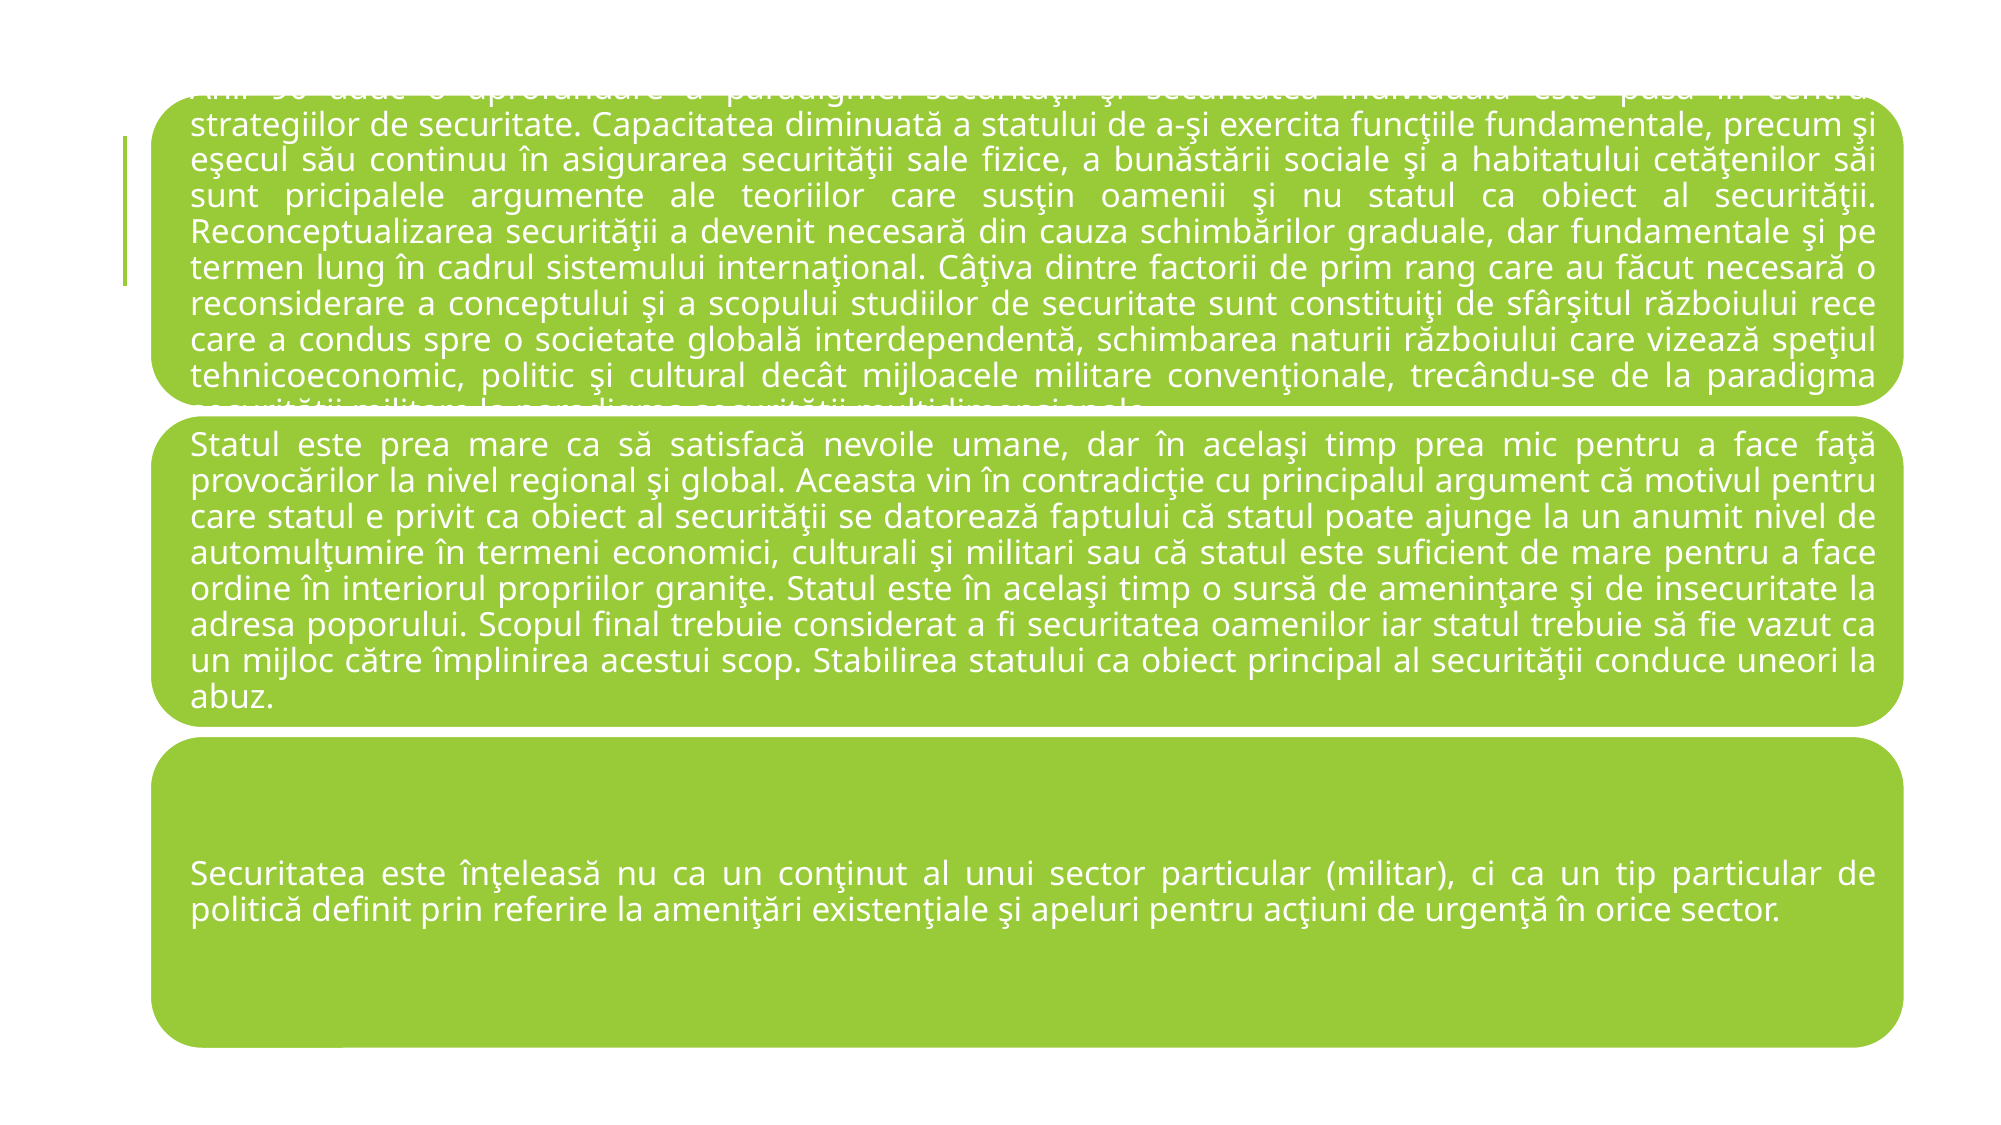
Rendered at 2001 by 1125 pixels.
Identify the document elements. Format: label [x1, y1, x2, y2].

list [149, 86, 1906, 1057]
